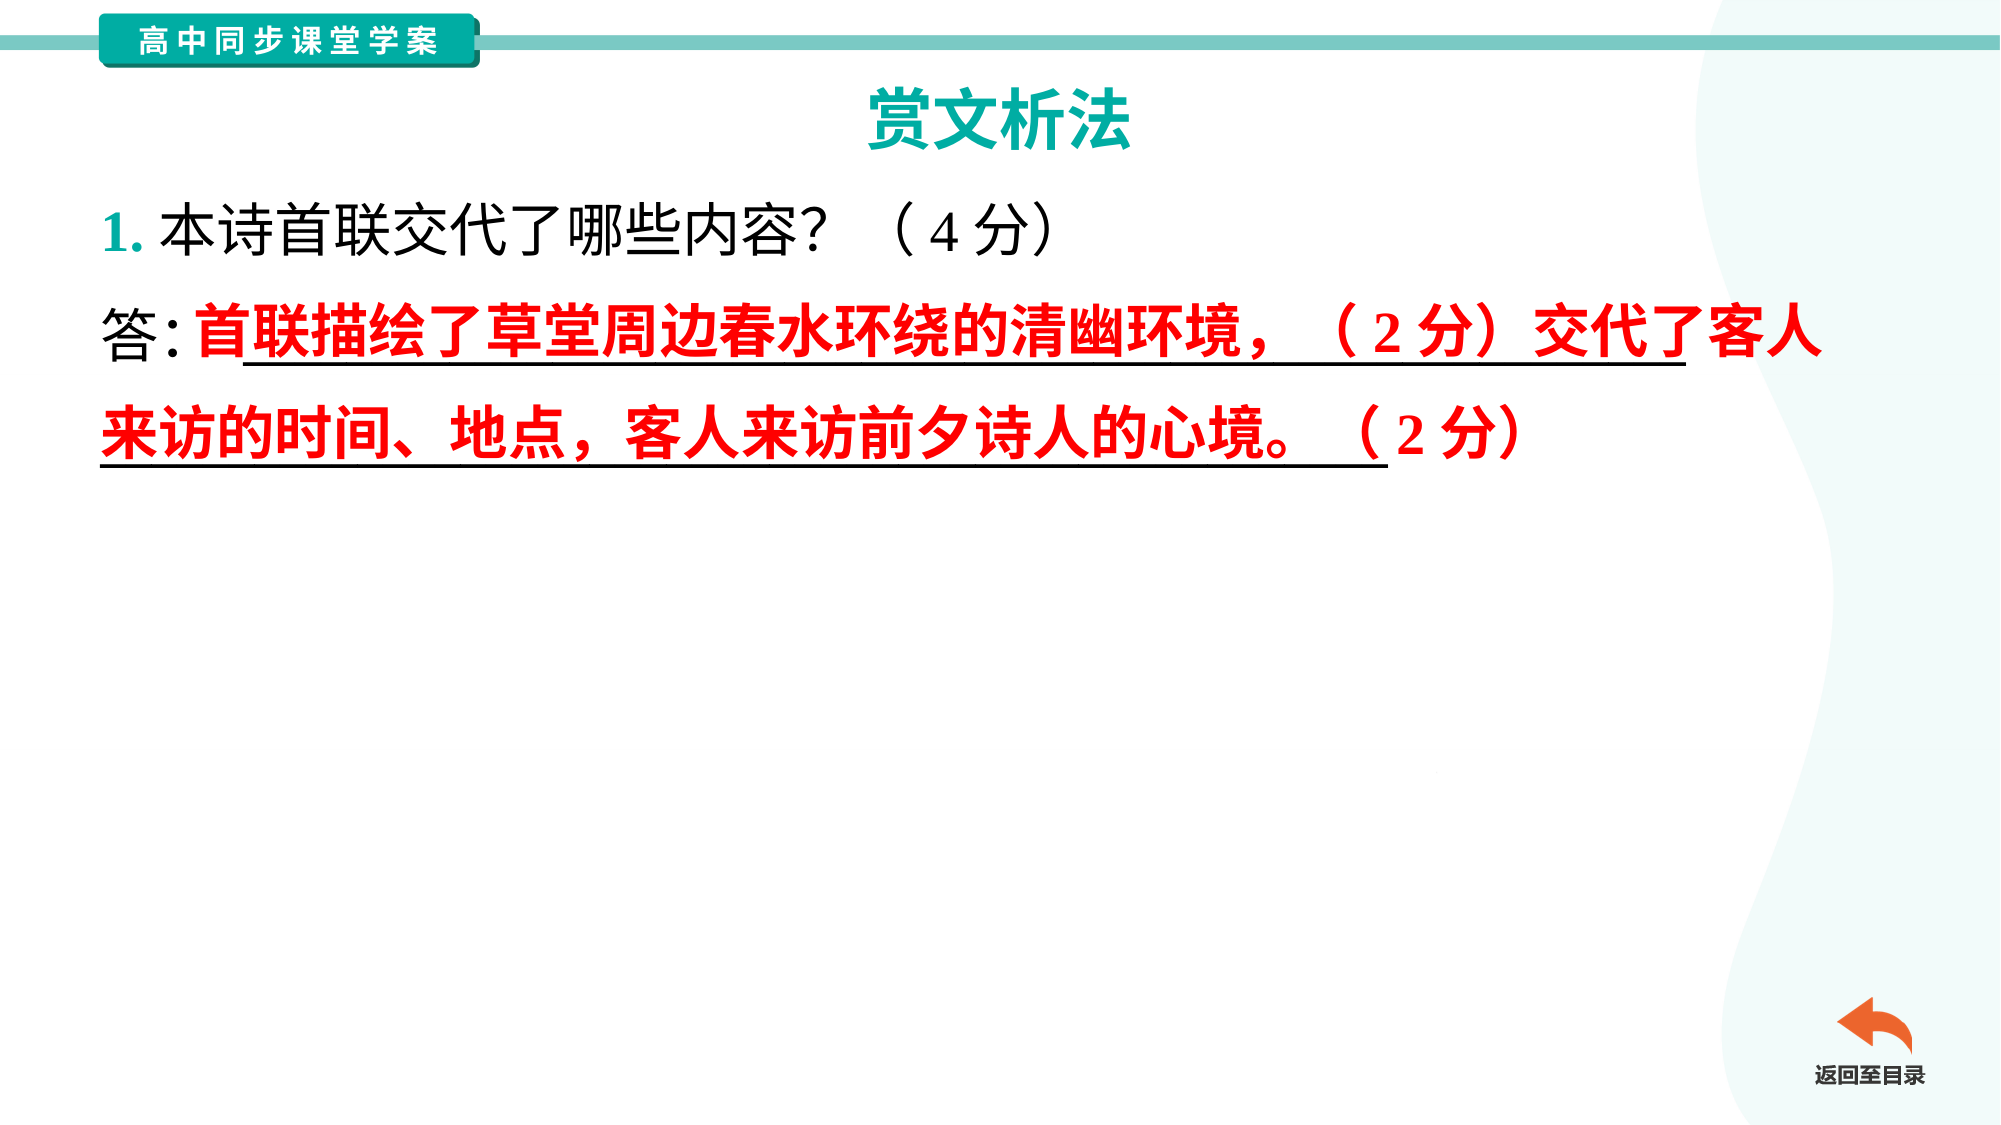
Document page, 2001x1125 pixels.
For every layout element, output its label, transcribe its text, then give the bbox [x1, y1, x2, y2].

text_box 赏文析法 [100, 76, 1899, 156]
text_box 1.本诗首联交代了哪些内容？（4分） 答： ________________________________________________________ __________________________________________________ [100, 455, 1899, 460]
picture [0, 0, 2000, 1125]
text_box 首联描绘了草堂周边春水环绕的清幽环境，（2分）交代了客人 来访的时间、地点，客人来访前夕诗人的心境。（2分） [100, 257, 1899, 455]
text_box 1.本诗首联交代了哪些内容？（4分） 答： ________________________________________________________ __________________________________________________ [100, 156, 1899, 257]
